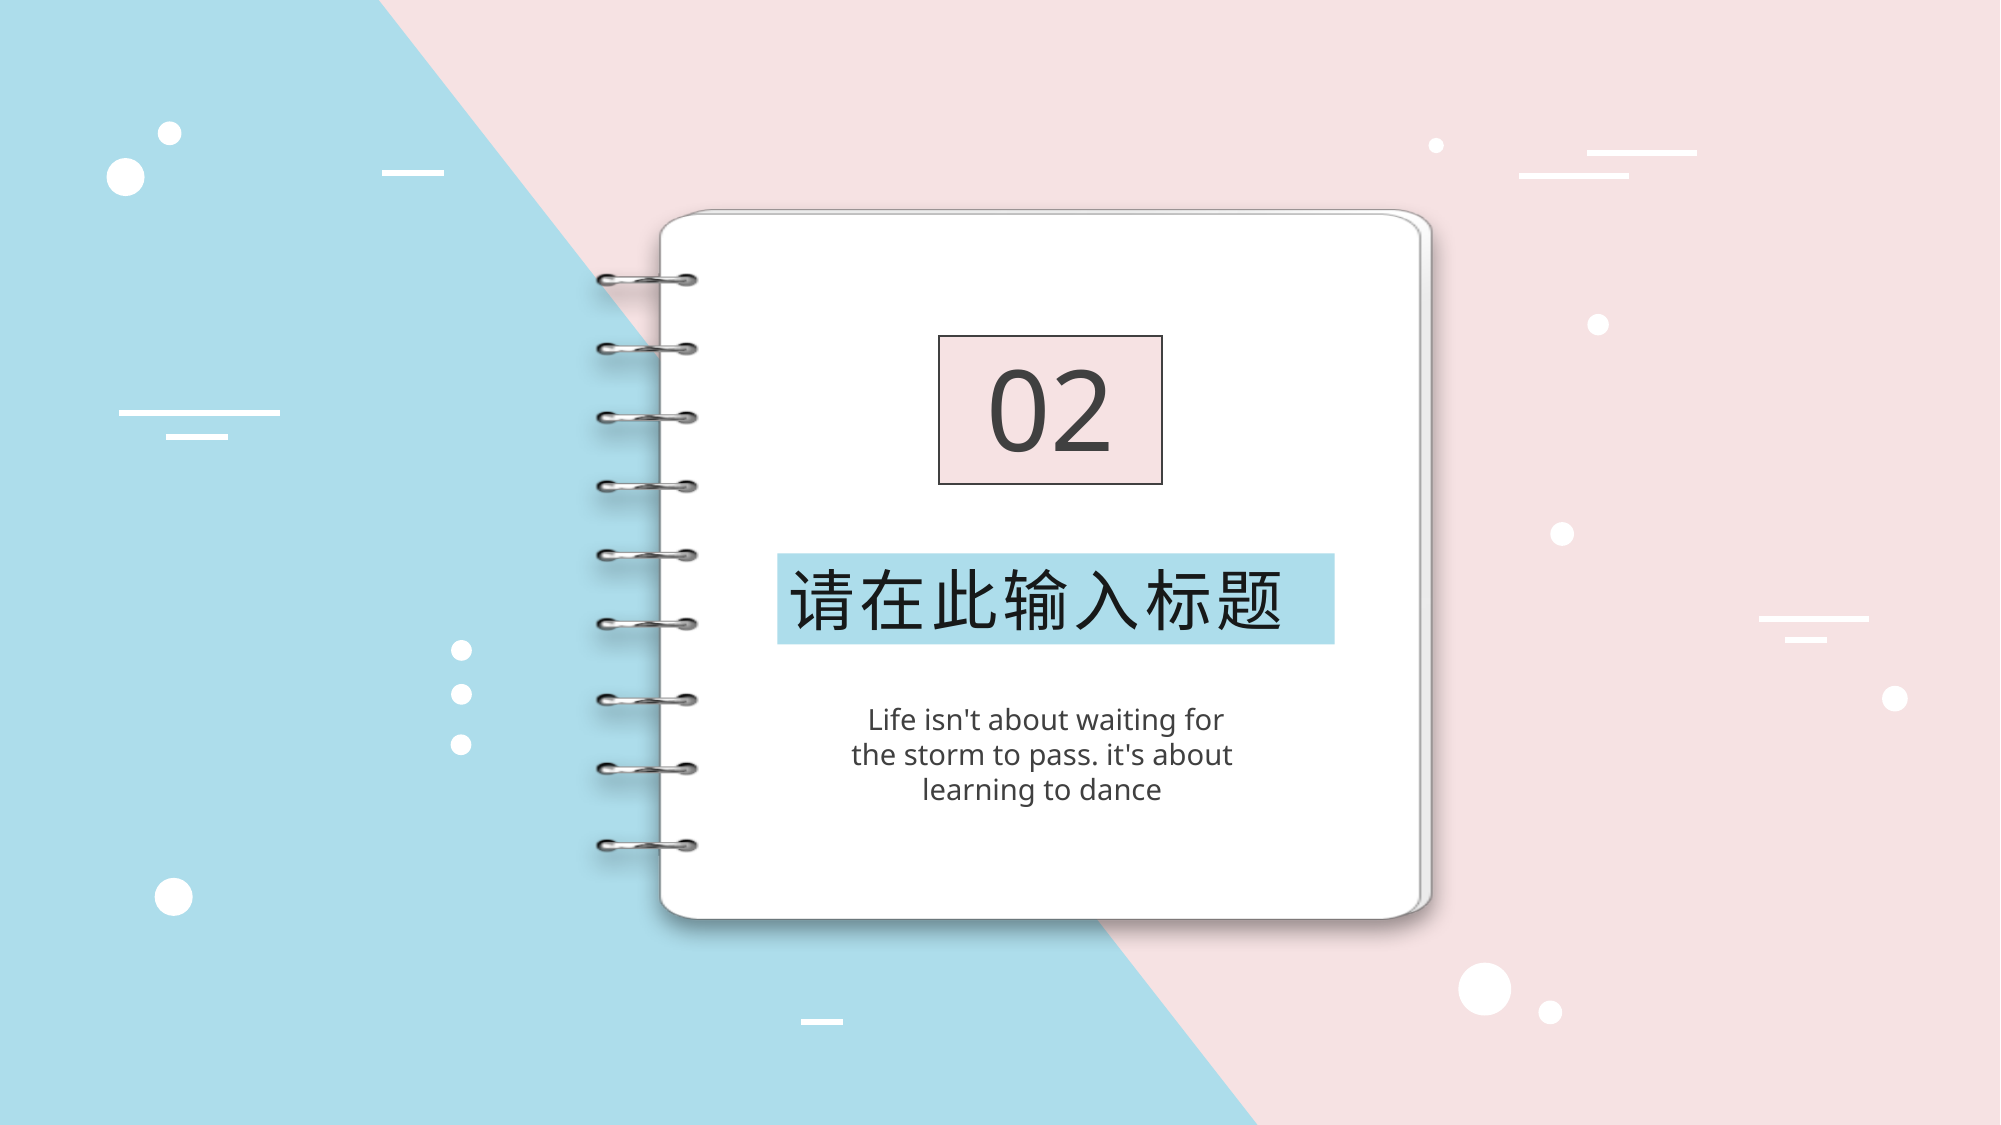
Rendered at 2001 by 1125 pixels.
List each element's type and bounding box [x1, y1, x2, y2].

text_box [449, 733, 473, 757]
text_box [359, 0, 1259, 1125]
text_box [1427, 136, 1445, 155]
text_box [1881, 684, 1909, 713]
text_box [0, 0, 359, 1125]
text_box [105, 156, 146, 198]
text_box [1549, 521, 1576, 547]
text_box [1537, 999, 1564, 1026]
text_box [450, 682, 473, 706]
text_box [156, 120, 183, 147]
text_box [1586, 312, 1610, 337]
picture [568, 197, 1459, 944]
text_box [450, 638, 473, 662]
text_box [153, 876, 194, 917]
text_box [1457, 961, 1513, 1017]
